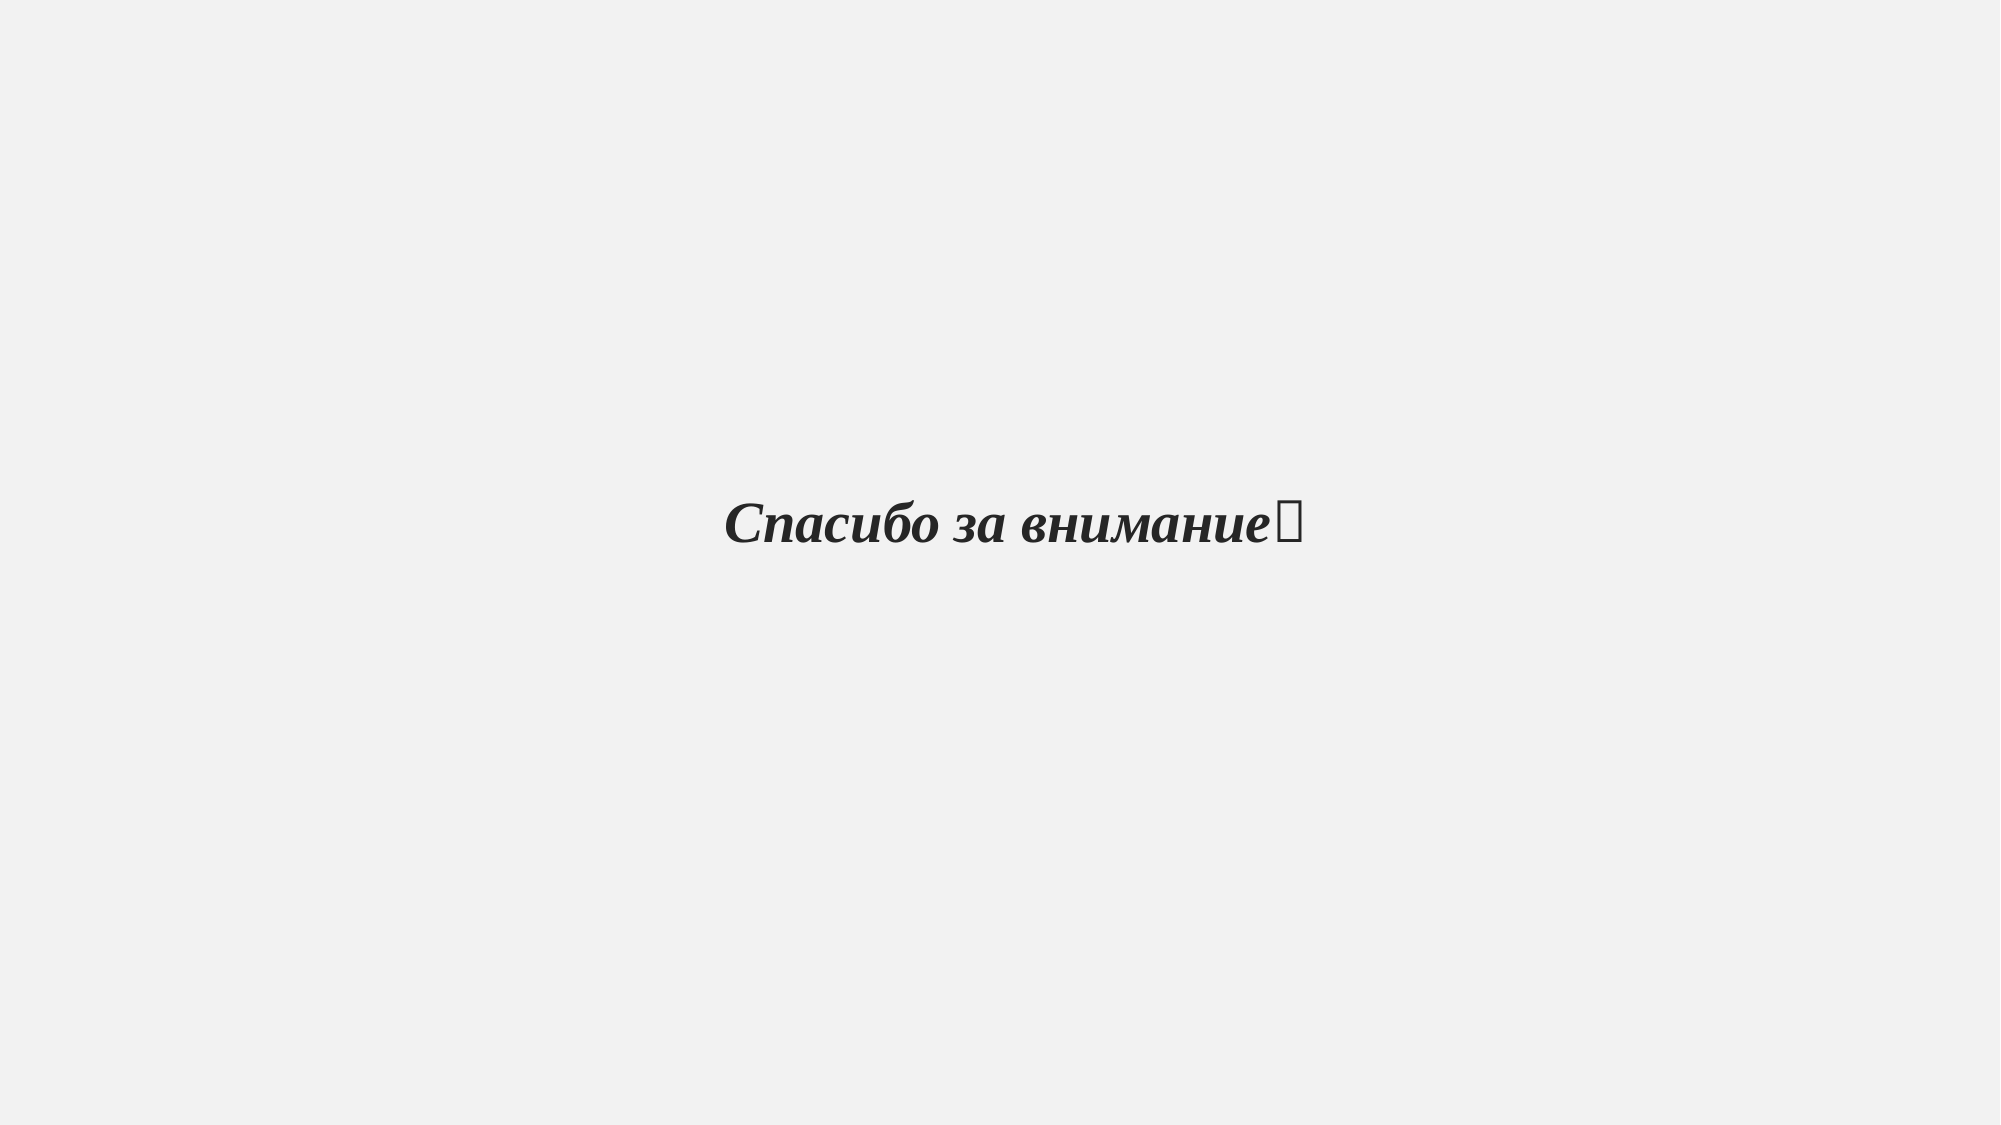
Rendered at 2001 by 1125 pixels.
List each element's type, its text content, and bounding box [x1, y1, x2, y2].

list Спасибо за внимание [563, 476, 1468, 577]
